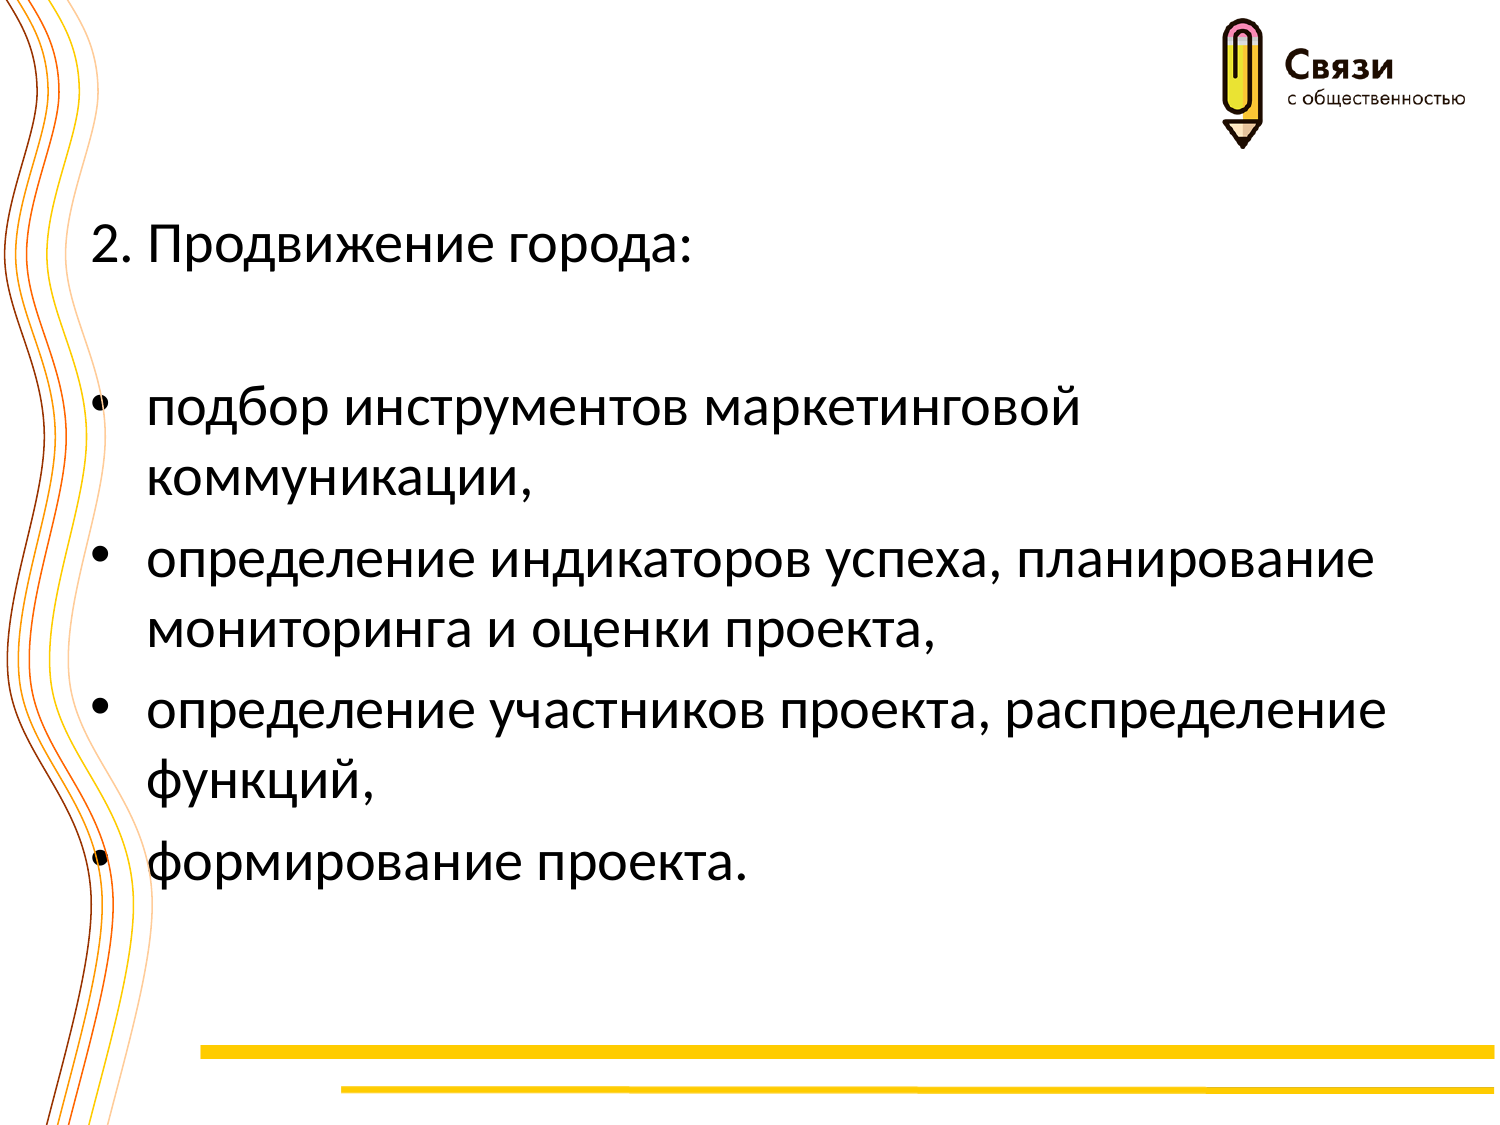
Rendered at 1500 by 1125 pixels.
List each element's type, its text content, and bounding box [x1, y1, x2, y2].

picture [1222, 18, 1472, 150]
picture [199, 1045, 1495, 1059]
list 2. Продвижение города: подбор инструментов маркетинговой коммуникации, определение индикаторов успеха, планирование мониторинга и оценки проекта, определение участников проекта, распределение функций, формирование проекта. [213, 196, 1472, 1005]
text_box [4, 0, 207, 1125]
picture [339, 1086, 1495, 1095]
